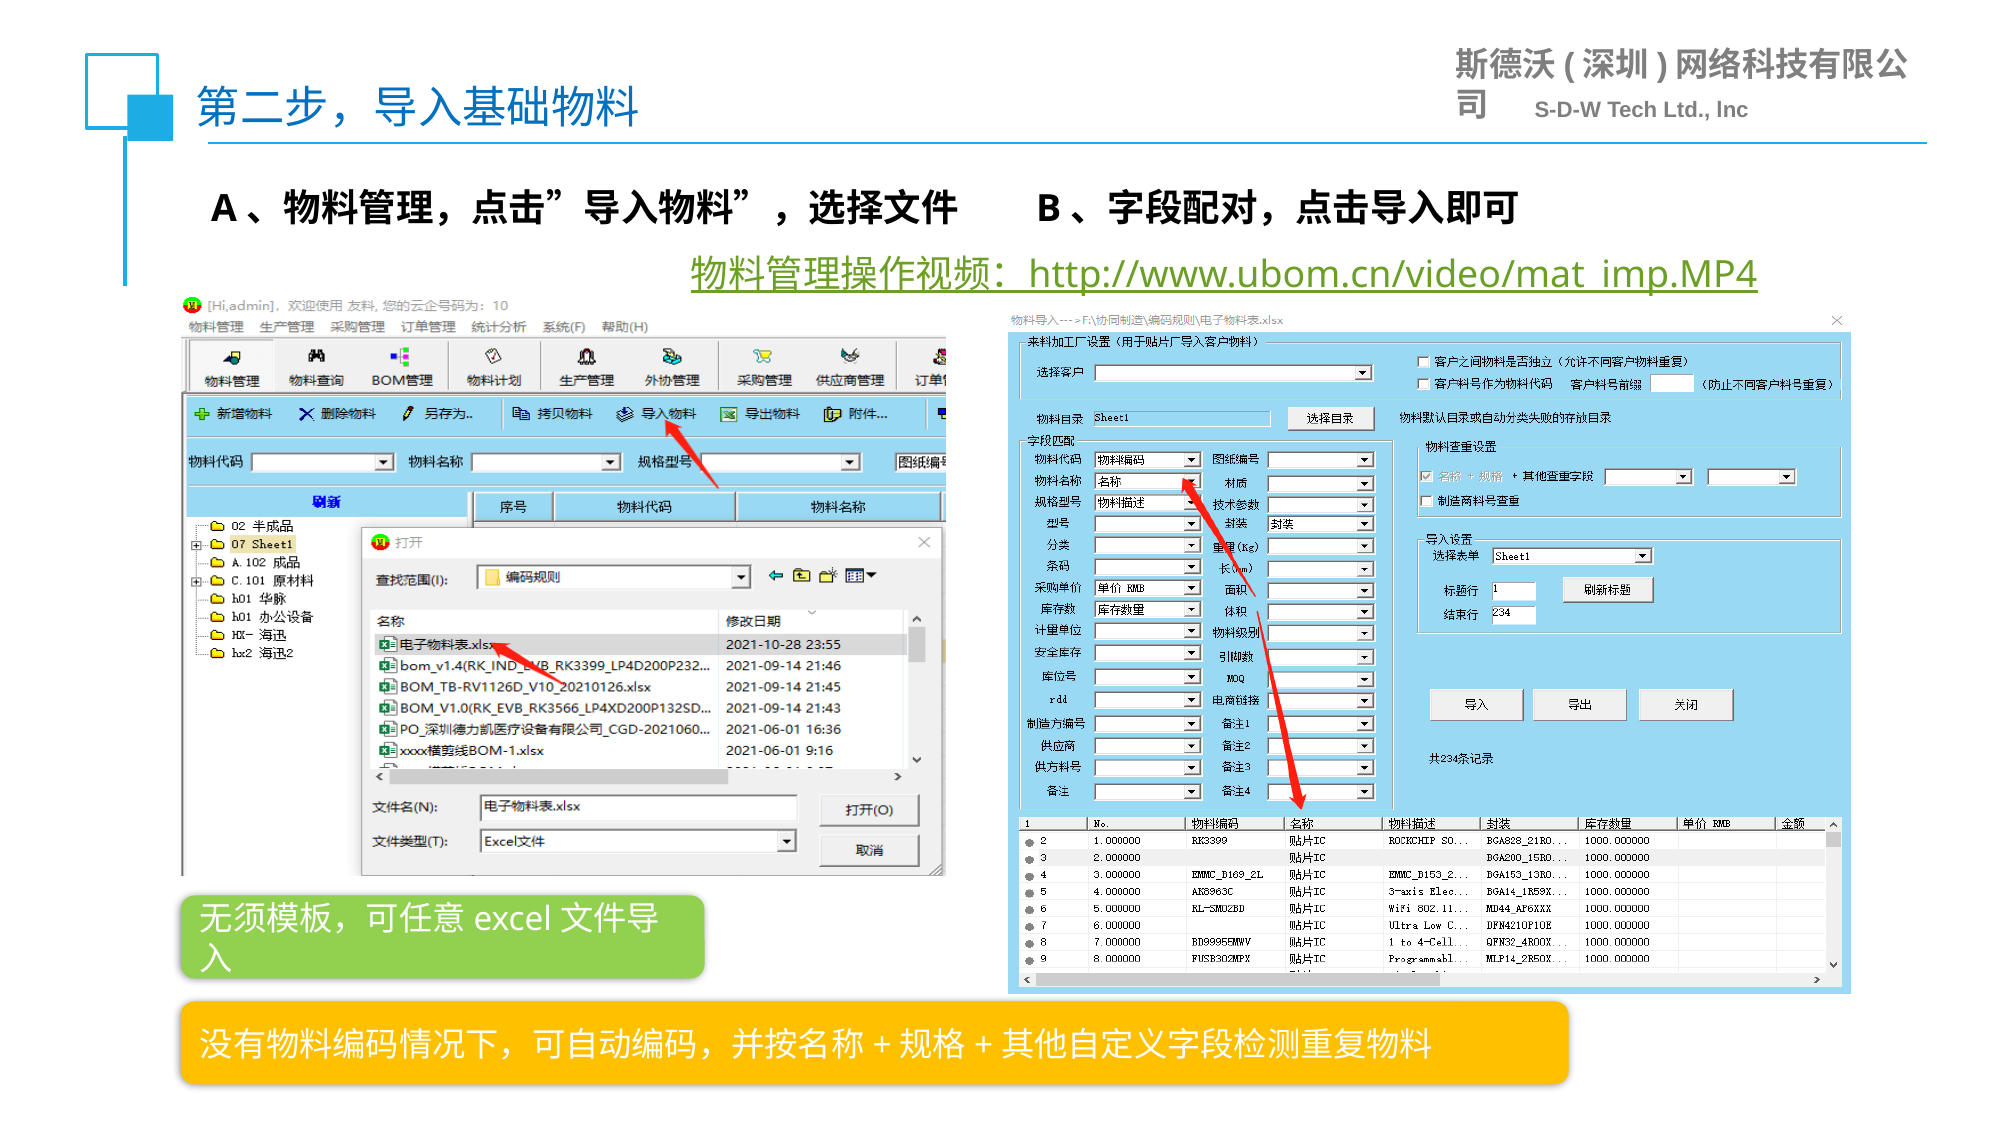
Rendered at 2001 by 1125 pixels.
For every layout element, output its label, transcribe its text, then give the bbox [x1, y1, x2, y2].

picture [1008, 311, 1852, 994]
text_box 没有物料编码情况下，可自动编码，并按名称+规格+其他自定义字段检测重复物料 [180, 1000, 1570, 1086]
text_box A、物料管理，点击”导入物料”，选择文件 [196, 176, 979, 236]
text_box 无须模板，可任意excel文件导入 [180, 894, 706, 980]
text_box B、字段配对，点击导入即可 [1021, 176, 1804, 236]
text_box 物料管理操作视频：http://www.ubom.cn/video/mat_imp.MP4 [676, 242, 1851, 312]
text_box 第二步，导入基础物料 [181, 71, 1022, 140]
picture [180, 293, 946, 876]
